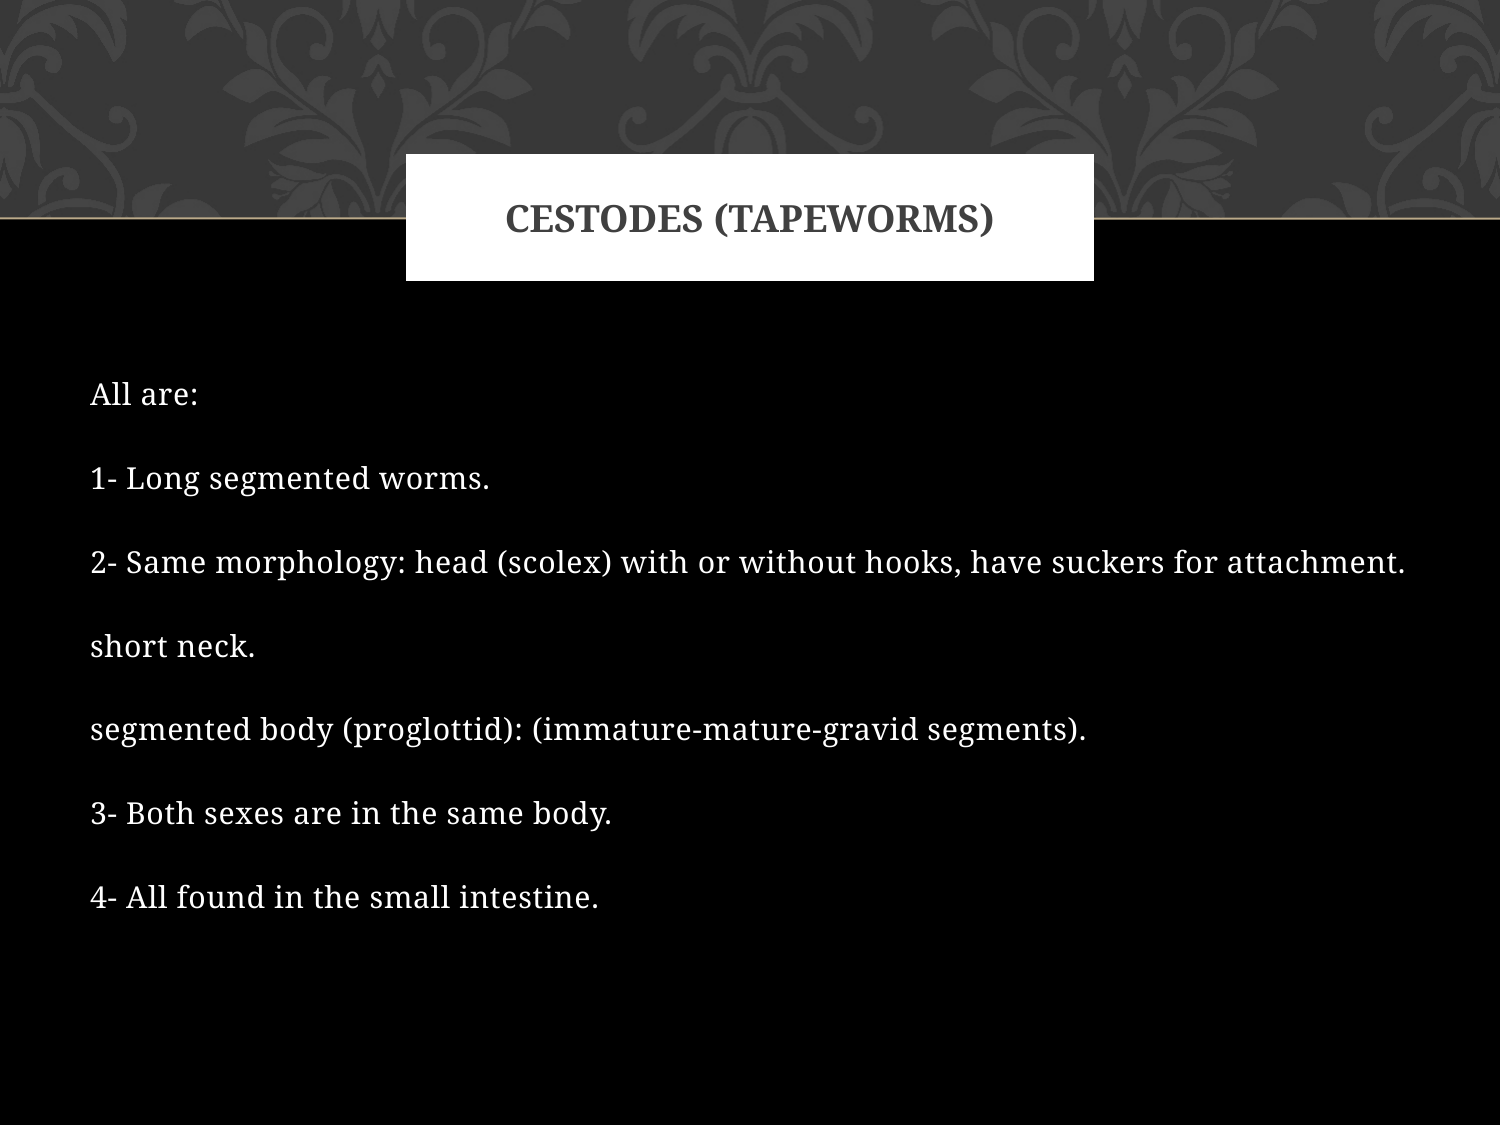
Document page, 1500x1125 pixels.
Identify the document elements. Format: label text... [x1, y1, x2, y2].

title Cestodes (Tapeworms) [406, 154, 1094, 281]
list All are: 1- Long segmented worms. 2- Same morphology: head (scolex) with or without hooks, have suckers for attachment. short neck. segmented body (proglottid): (immature-mature-gravid segments). 3- Both sexes are in the same body. 4- All found in the small intestine. [75, 331, 1425, 1000]
